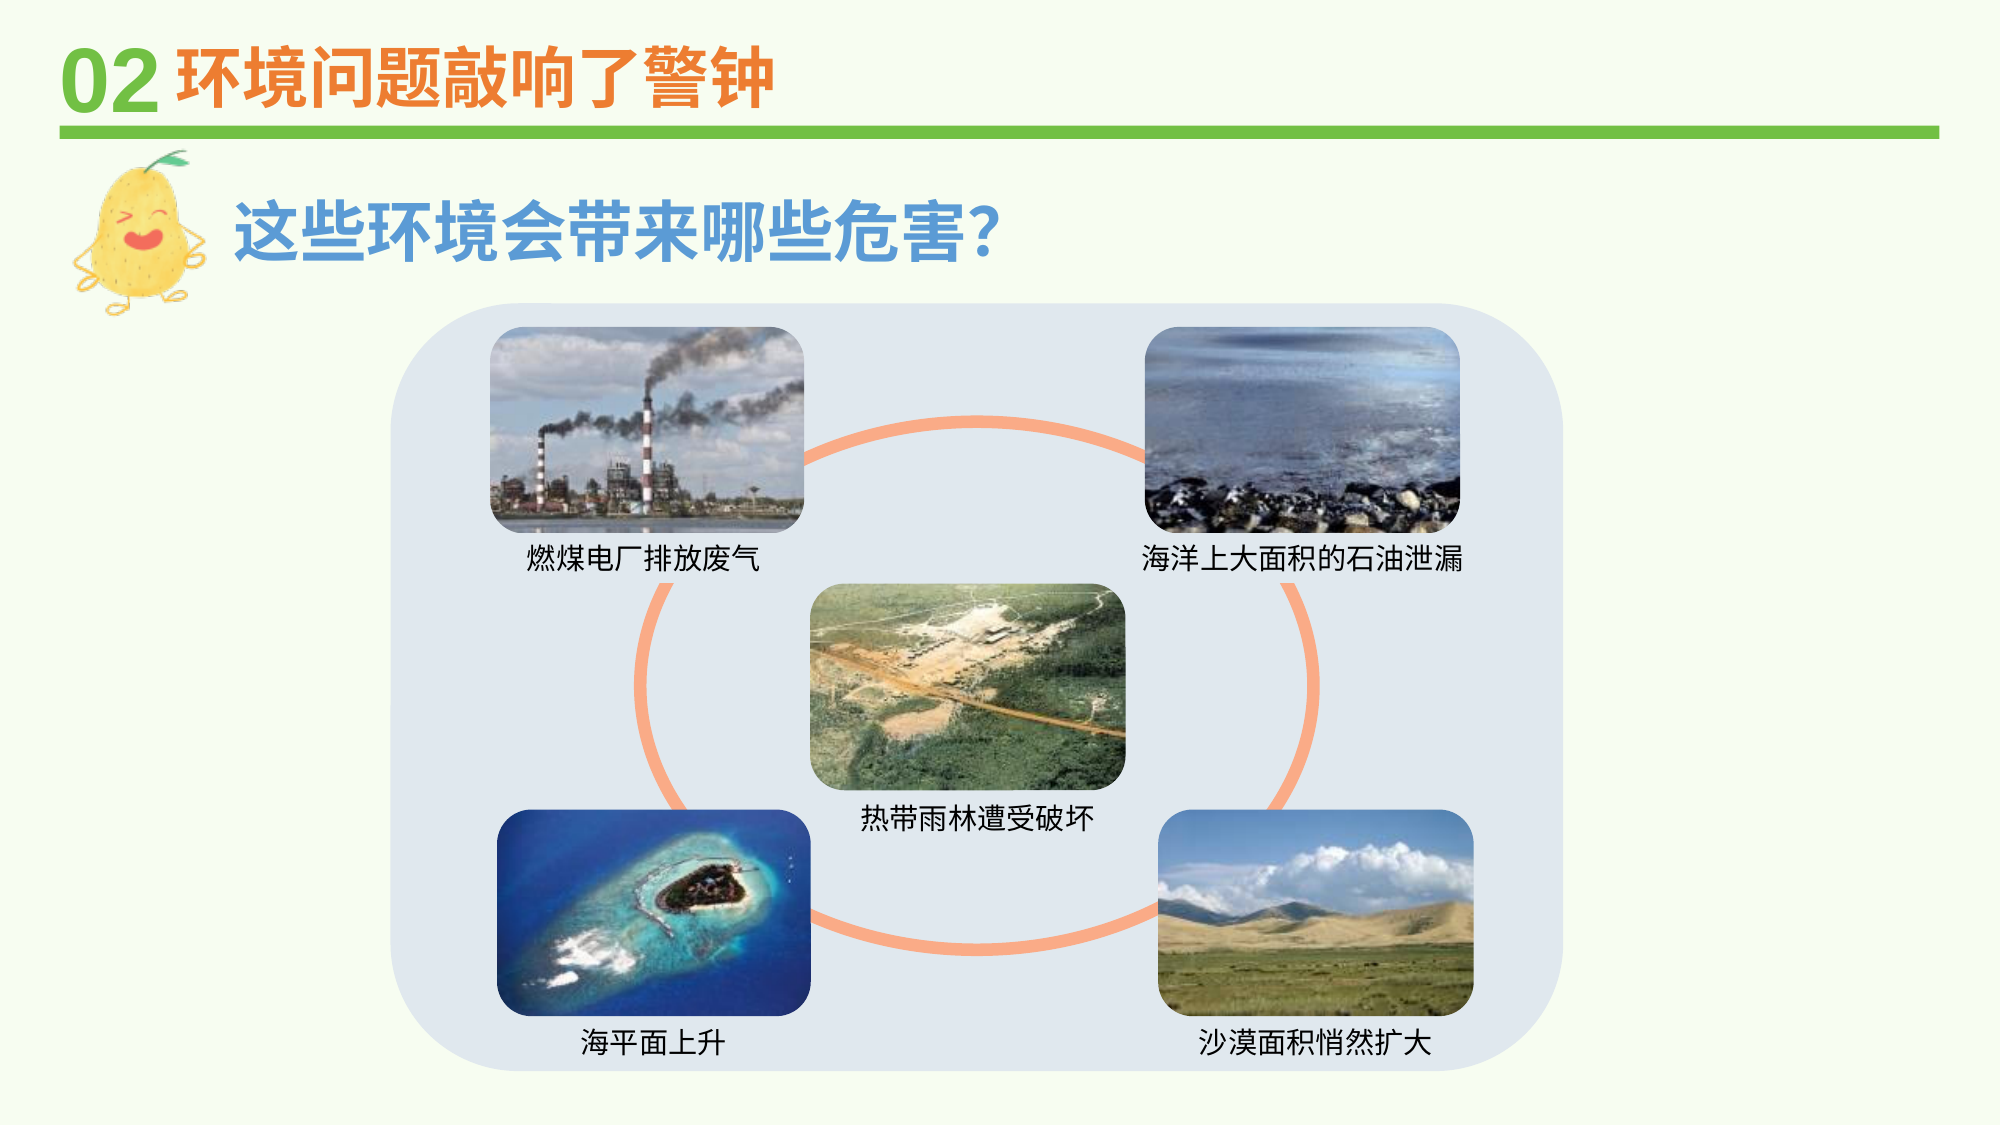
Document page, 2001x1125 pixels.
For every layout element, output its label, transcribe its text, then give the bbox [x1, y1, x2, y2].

picture [1158, 809, 1474, 1017]
text_box [639, 583, 1315, 951]
text_box [389, 302, 1565, 1073]
picture [496, 809, 811, 1017]
picture [1144, 326, 1461, 534]
picture [810, 583, 1126, 791]
picture [490, 326, 805, 534]
text_box 环境问题敲响了警钟 [161, 28, 811, 123]
text_box 02 [59, 24, 161, 128]
text_box 海平面上升 [487, 1017, 821, 1068]
text_box 海洋上大面积的石油泄漏 [1120, 533, 1485, 583]
text_box [805, 420, 1144, 583]
text_box 这些环境会带来哪些危害？ [243, 182, 1474, 277]
text_box [59, 125, 1940, 140]
text_box 热带雨林遭受破坏 [810, 792, 1144, 843]
text_box 沙漠面积悄然扩大 [1149, 1017, 1483, 1068]
picture [59, 138, 243, 322]
text_box 燃煤电厂排放废气 [480, 533, 814, 583]
